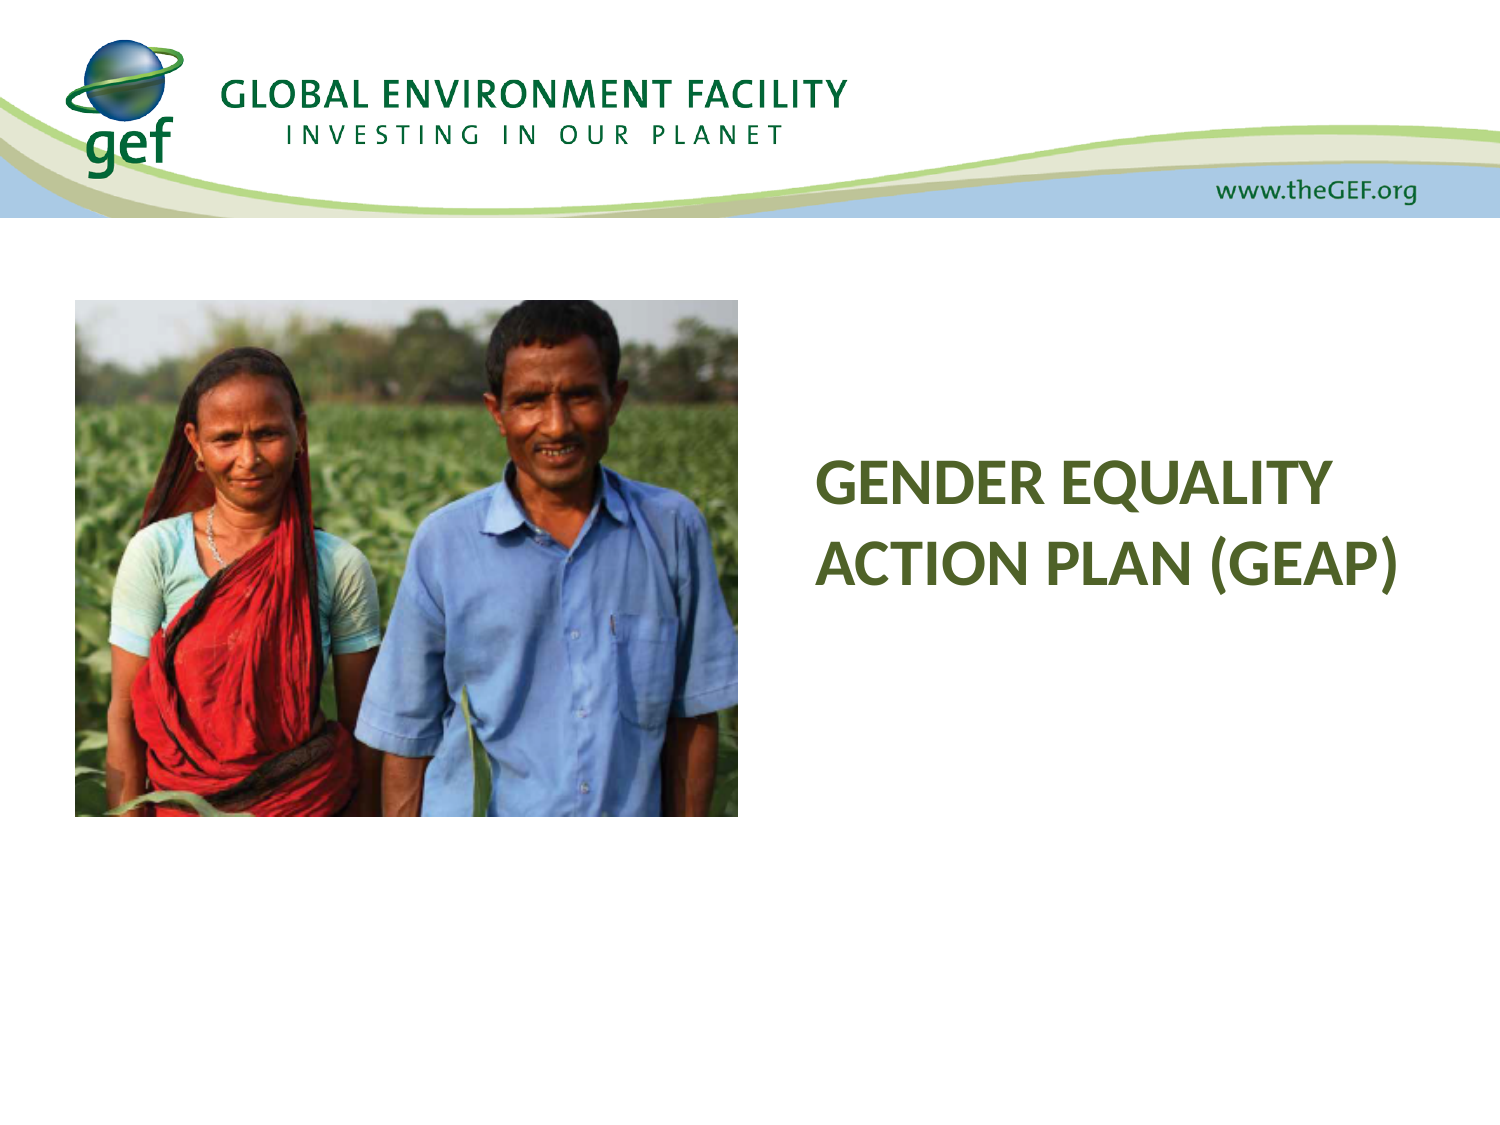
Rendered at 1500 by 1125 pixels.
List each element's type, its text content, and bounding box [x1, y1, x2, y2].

title GENDER EQUALITY ACTION PLAN (GEAP) [799, 370, 1500, 747]
picture [74, 299, 738, 817]
picture [0, 12, 1500, 218]
